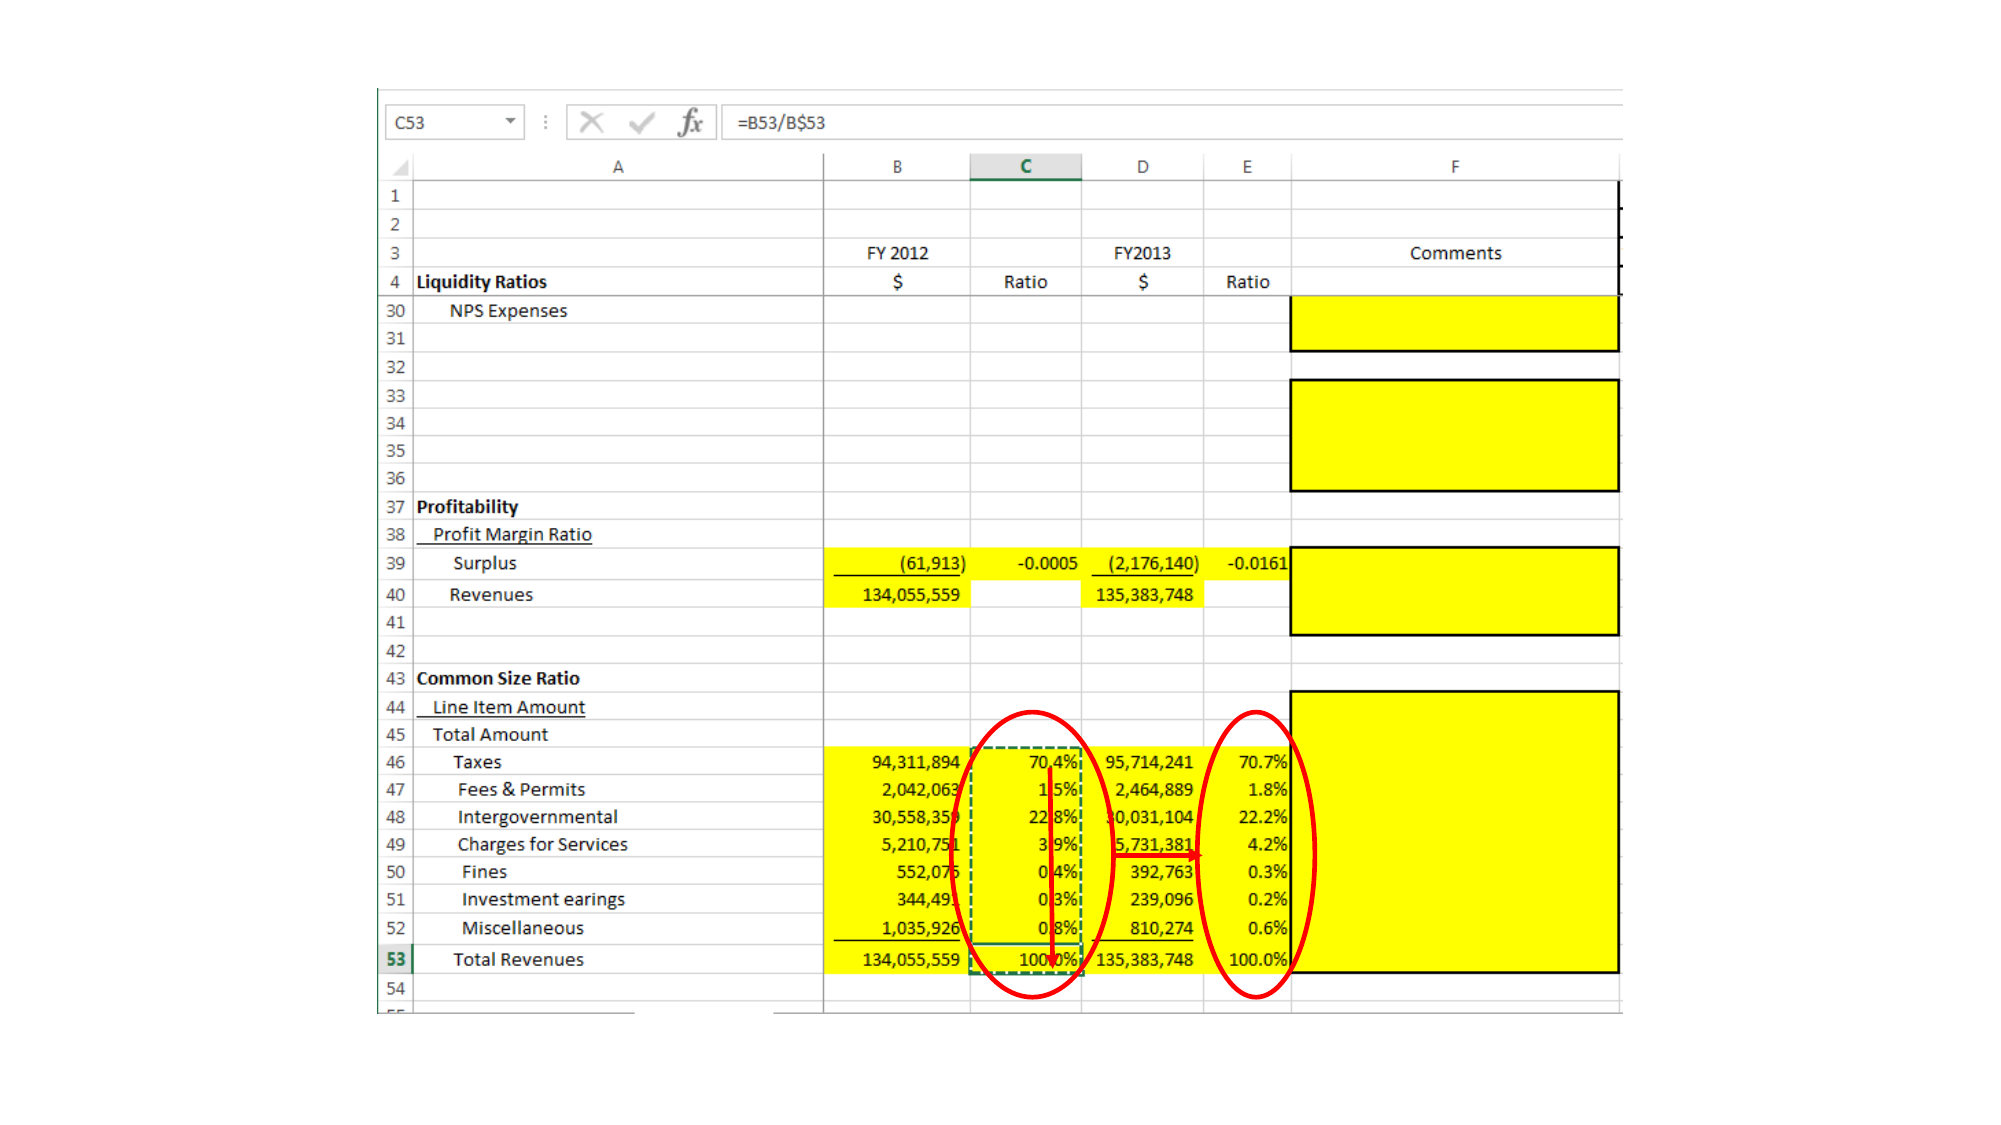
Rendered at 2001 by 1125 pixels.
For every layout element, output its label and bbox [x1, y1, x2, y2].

list [377, 88, 1623, 1014]
text_box [1049, 767, 1053, 969]
